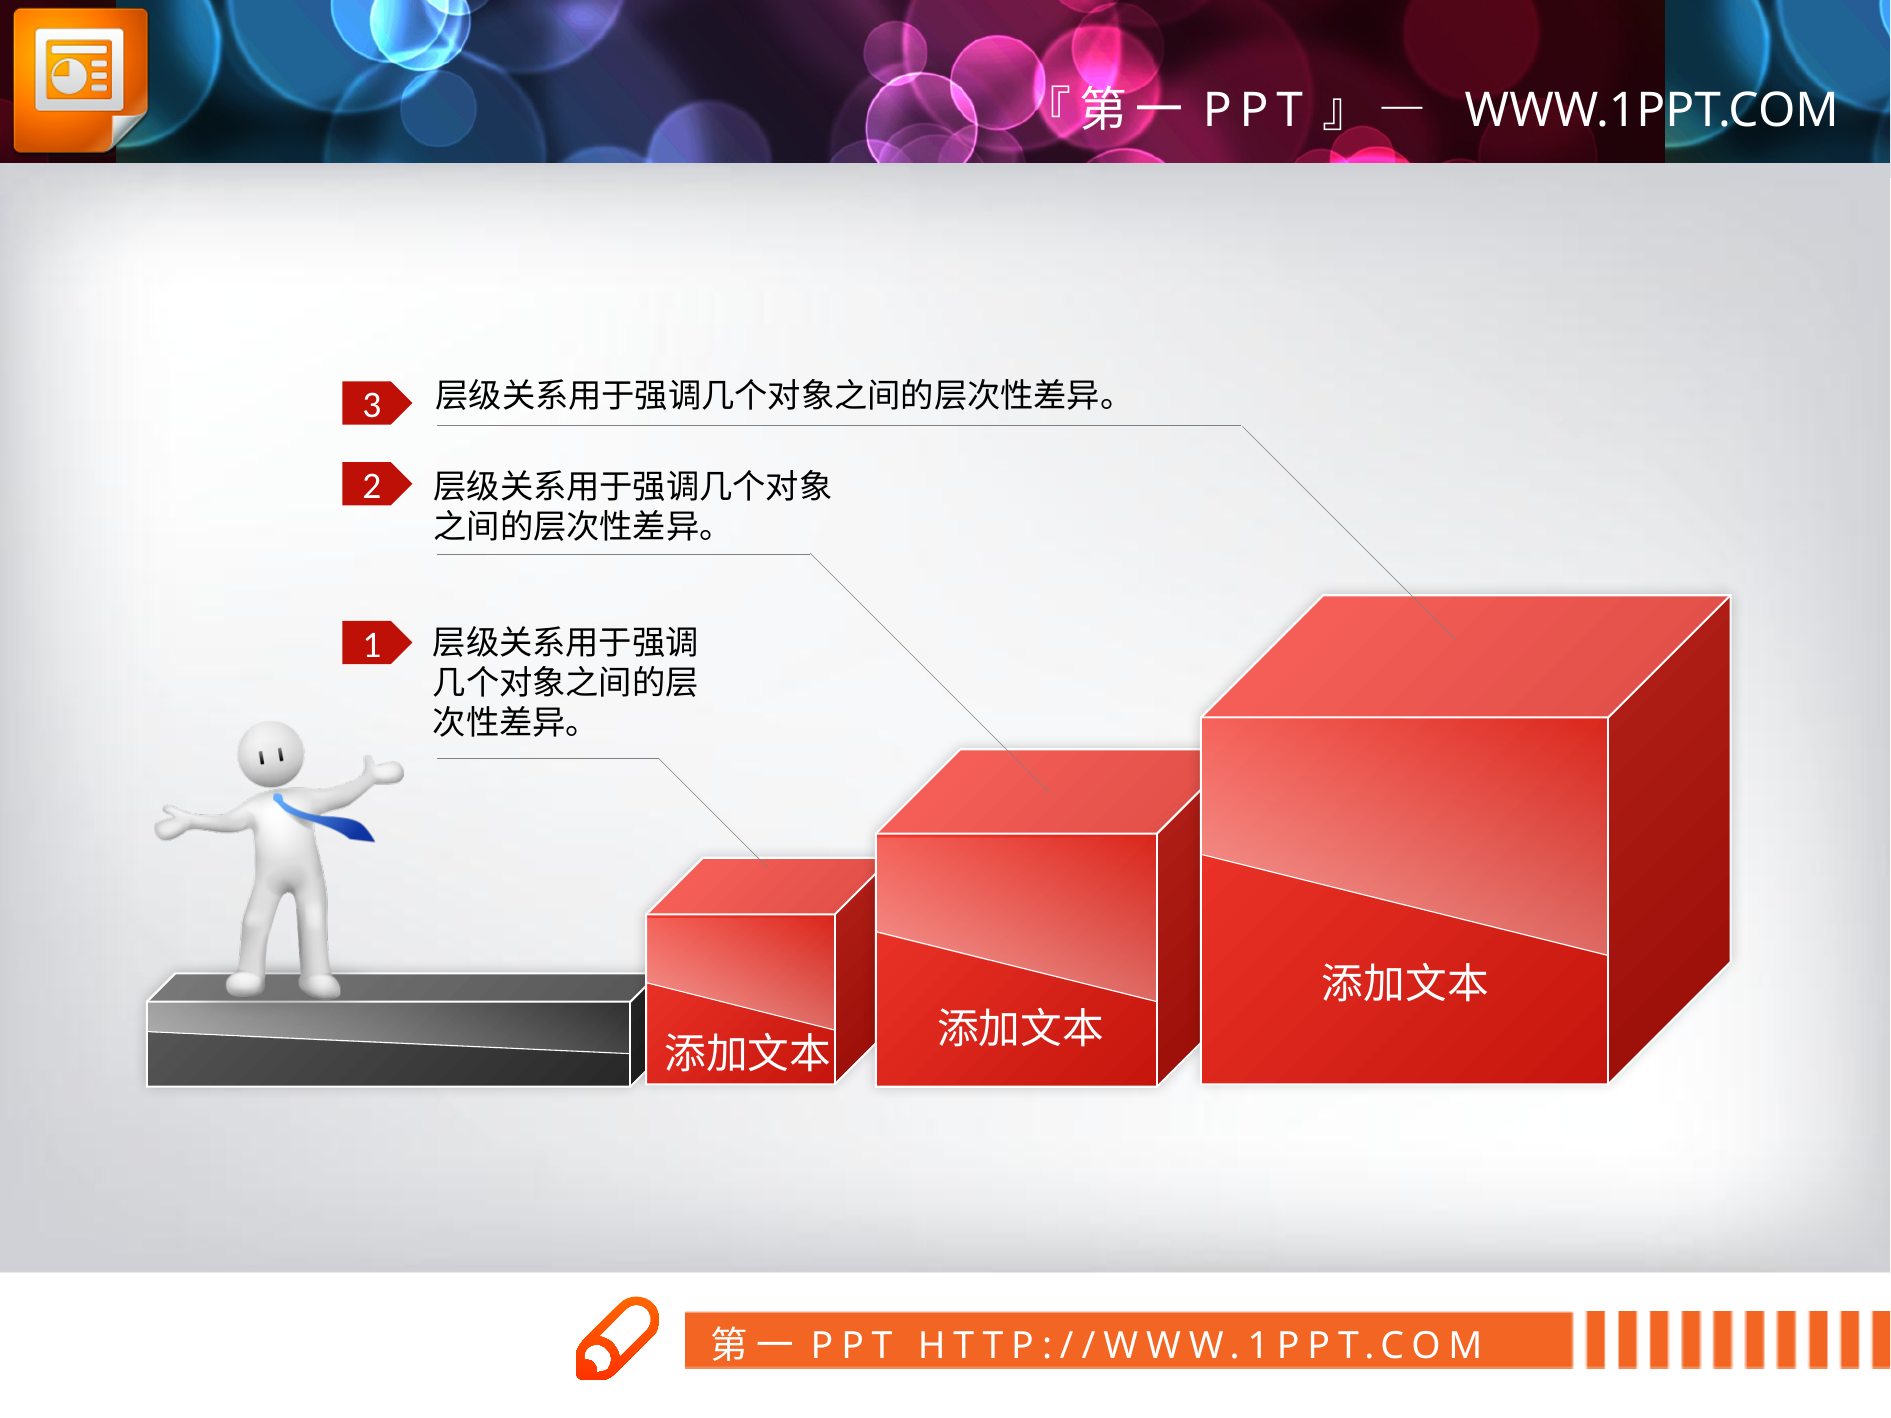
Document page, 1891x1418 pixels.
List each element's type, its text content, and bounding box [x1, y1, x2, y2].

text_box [875, 748, 1195, 1087]
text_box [146, 973, 640, 1087]
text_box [774, 648, 1050, 793]
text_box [416, 613, 770, 869]
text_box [645, 857, 870, 1086]
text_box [1200, 594, 1731, 1085]
text_box 2 [342, 462, 409, 506]
picture [685, 1311, 1891, 1369]
text_box 3 [342, 381, 410, 425]
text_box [416, 366, 1457, 641]
picture [0, 0, 1891, 1275]
text_box 1 [342, 620, 409, 665]
